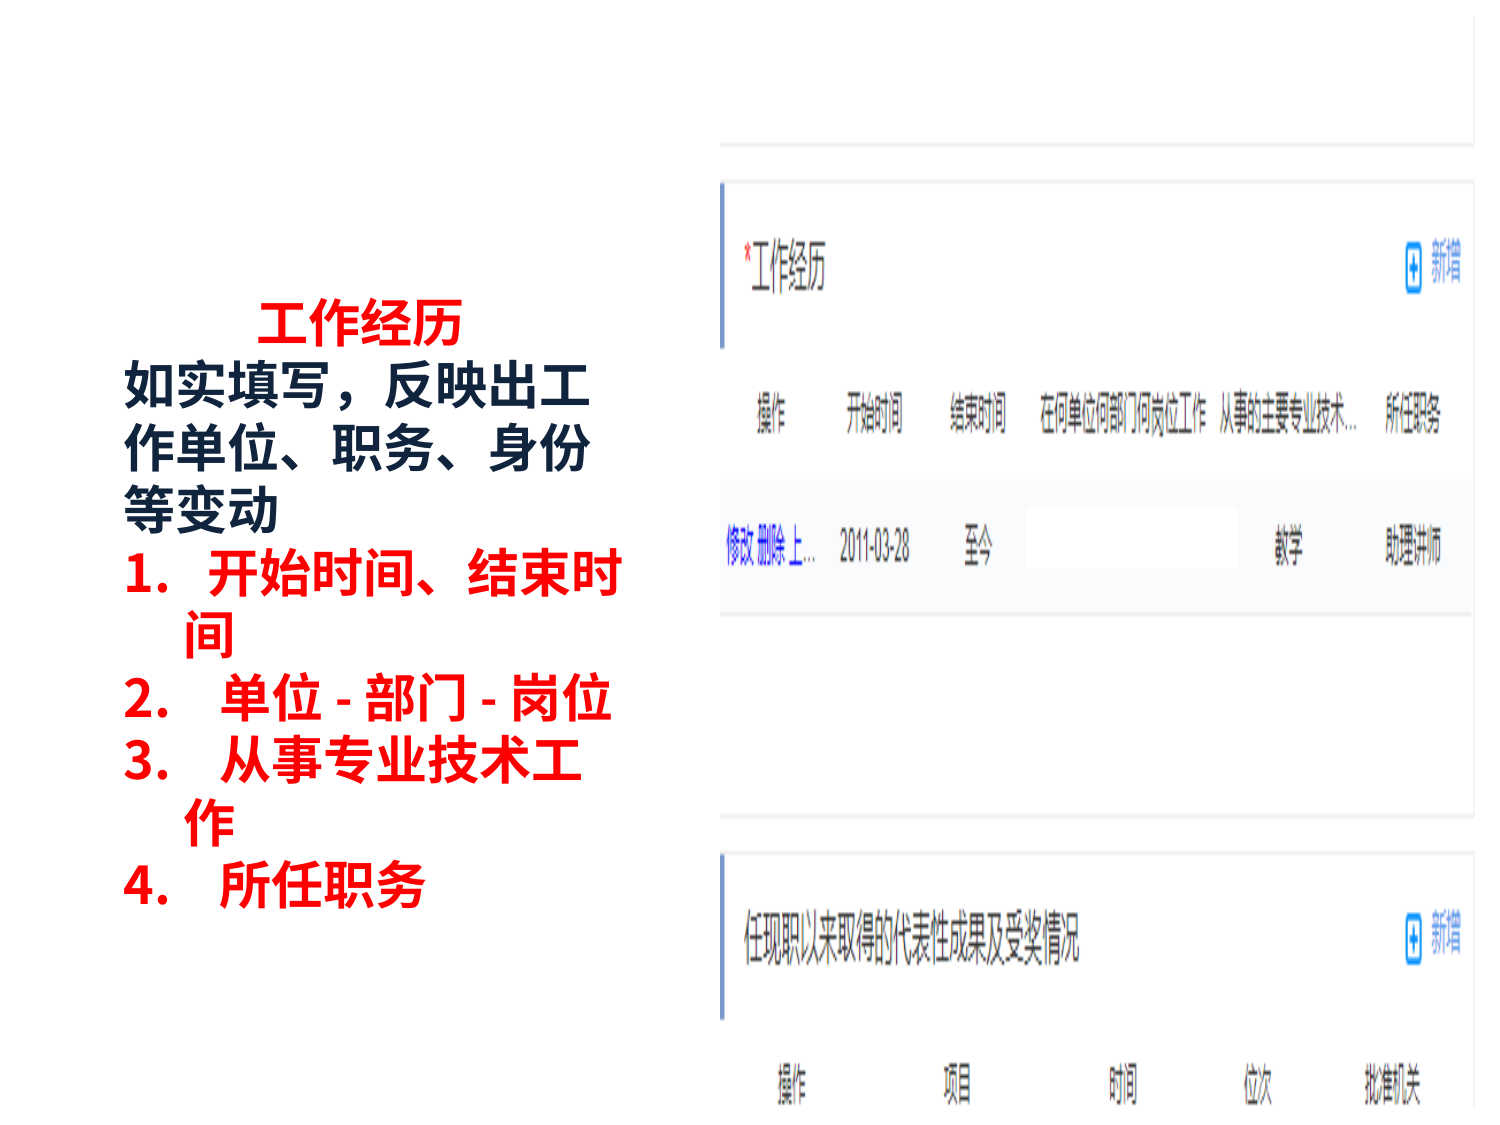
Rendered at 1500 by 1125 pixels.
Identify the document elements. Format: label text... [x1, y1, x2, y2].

text_box 工作经历 如实填写，反映出工作单位、职务、身份等变动 开始时间、结束时间 单位-部门-岗位 从事专业技术工作 所任职务 [111, 284, 645, 921]
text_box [720, 16, 1477, 1109]
